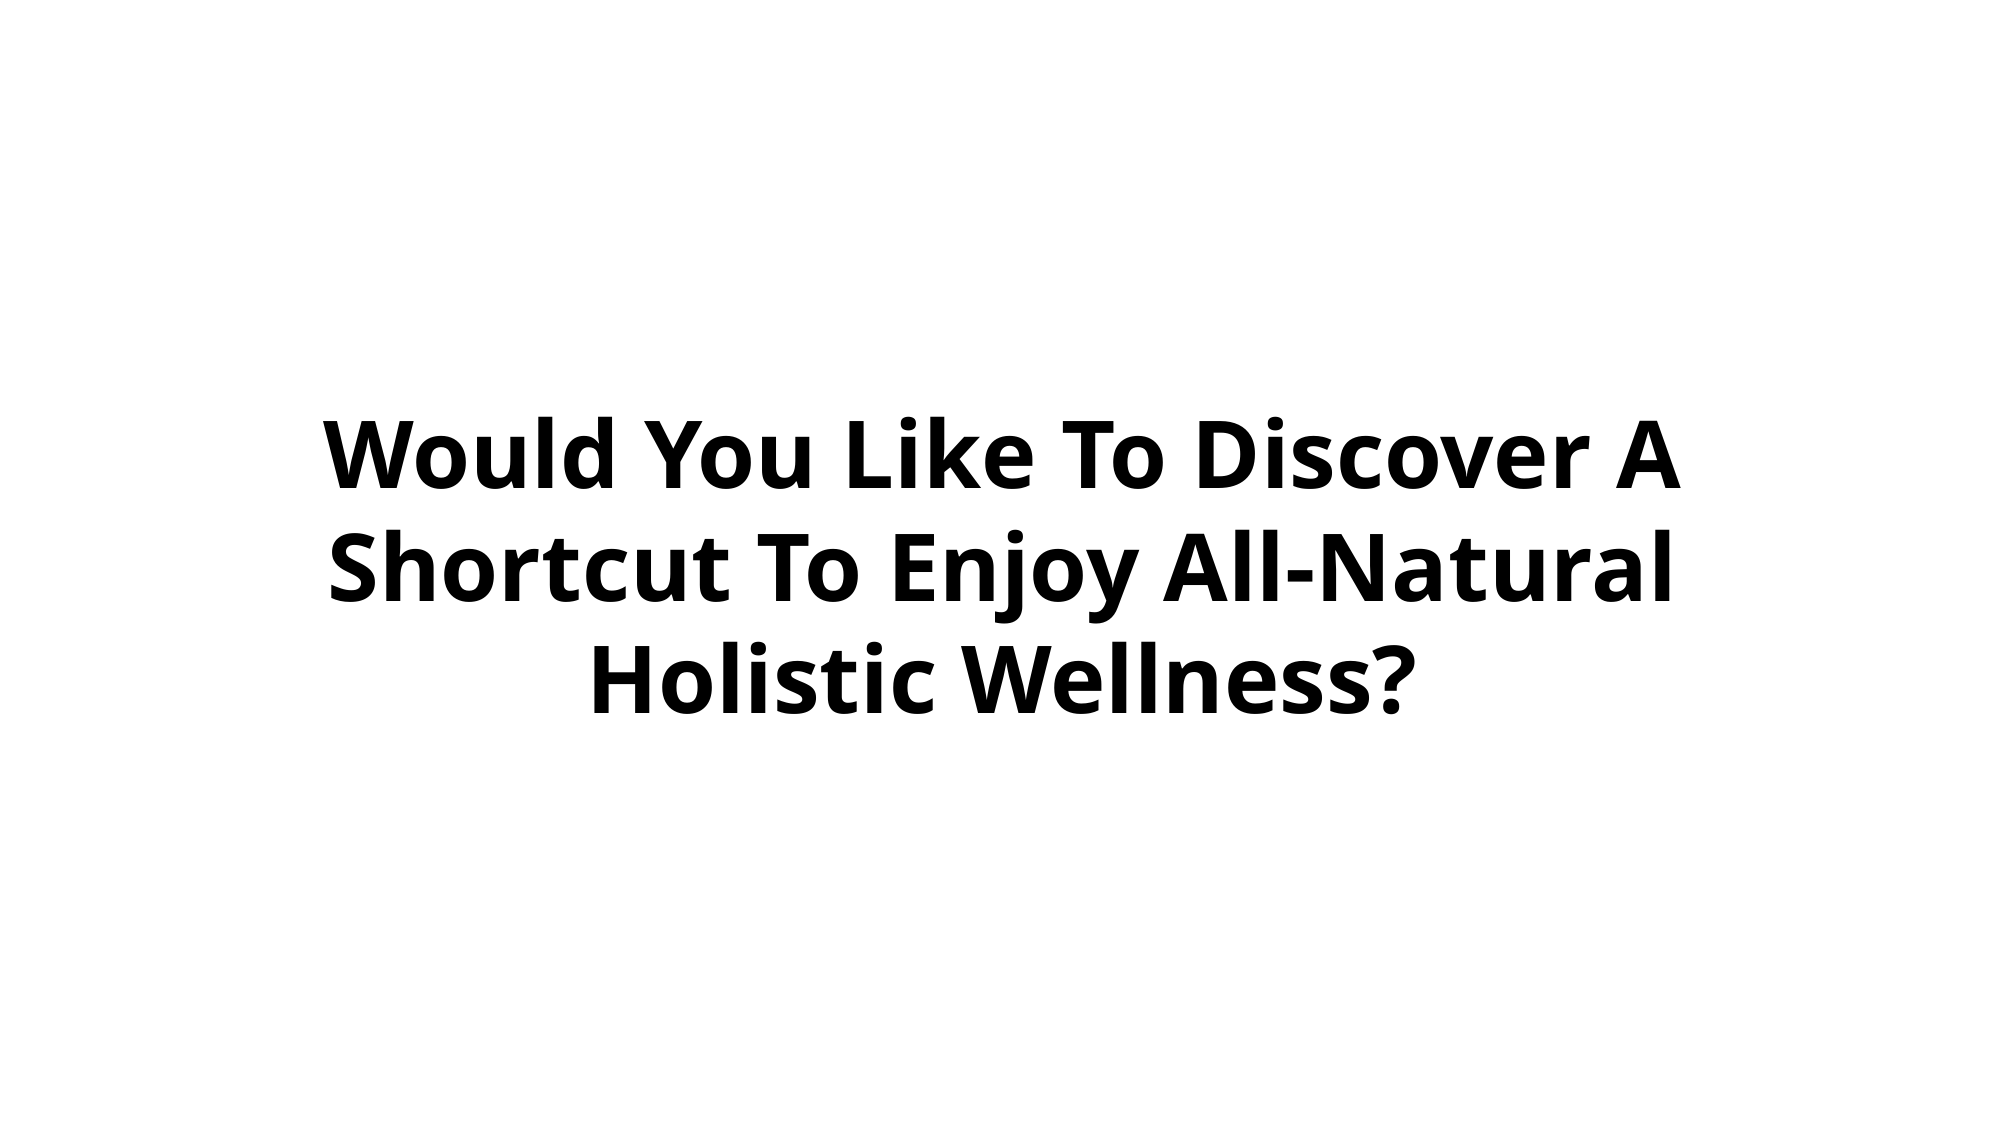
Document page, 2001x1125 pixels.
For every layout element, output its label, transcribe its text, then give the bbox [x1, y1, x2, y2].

text_box Would You Like To Discover A Shortcut To Enjoy All-Natural Holistic Wellness? [187, 387, 1818, 740]
